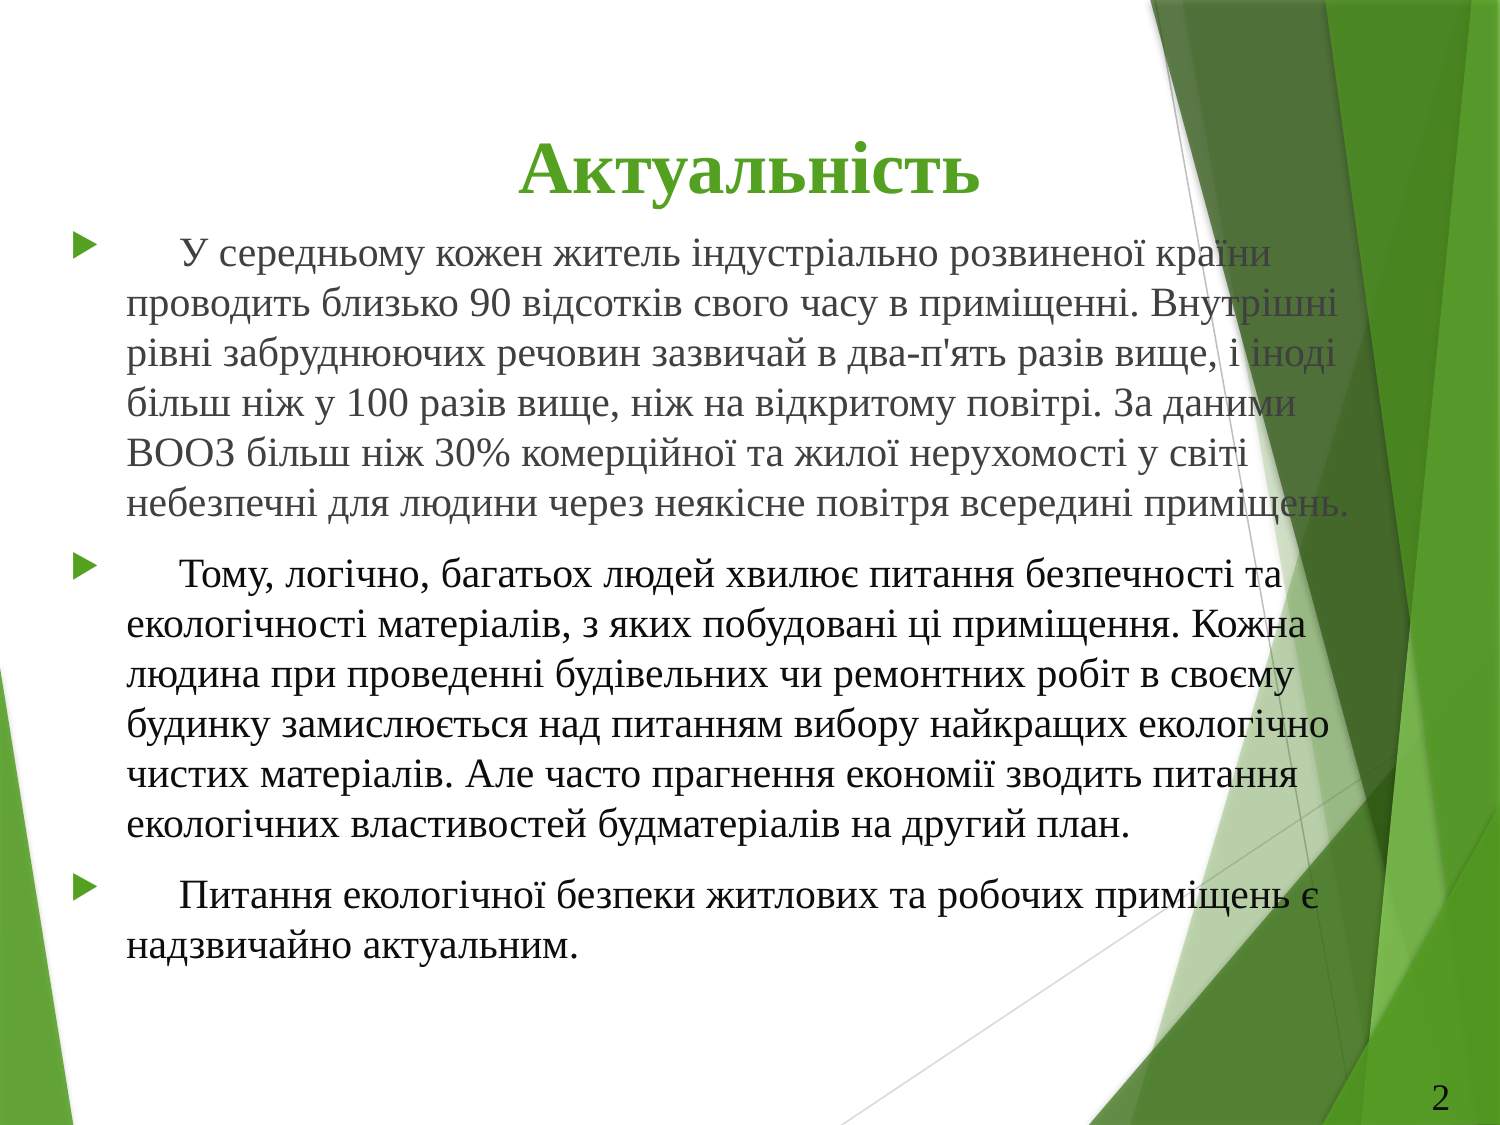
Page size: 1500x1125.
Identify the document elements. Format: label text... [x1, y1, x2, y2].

title Актуальність [44, 110, 1456, 265]
slide_number 2 [1406, 1065, 1466, 1125]
list У середньому кожен житель індустріально розвиненої країни проводить близько 90 відсотків свого часу в приміщенні. Внутрішні рівні забруднюючих речовин зазвичай в два-п'ять разів вище, і іноді більш ніж у 100 разів вище, ніж на відкритому повітрі. За даними ВООЗ більш ніж 30% комерційної та жилої нерухомості у світі небезпечні для людини через неякісне повітря всередині приміщень. Тому, логічно, багатьох людей хвилює питання безпечності та екологічності матеріалів, з яких побудовані ці приміщення. Кожна людина при проведенні будівельних чи ремонтних робіт в своєму будинку замислюється над питанням вибору найкращих екологічно чистих матеріалів. Але часто прагнення економії зводить питання екологічних властивостей будматеріалів на другий план. Питання екологічної безпеки житлових та робочих приміщень є надзвичайно актуальним. [55, 217, 1404, 974]
